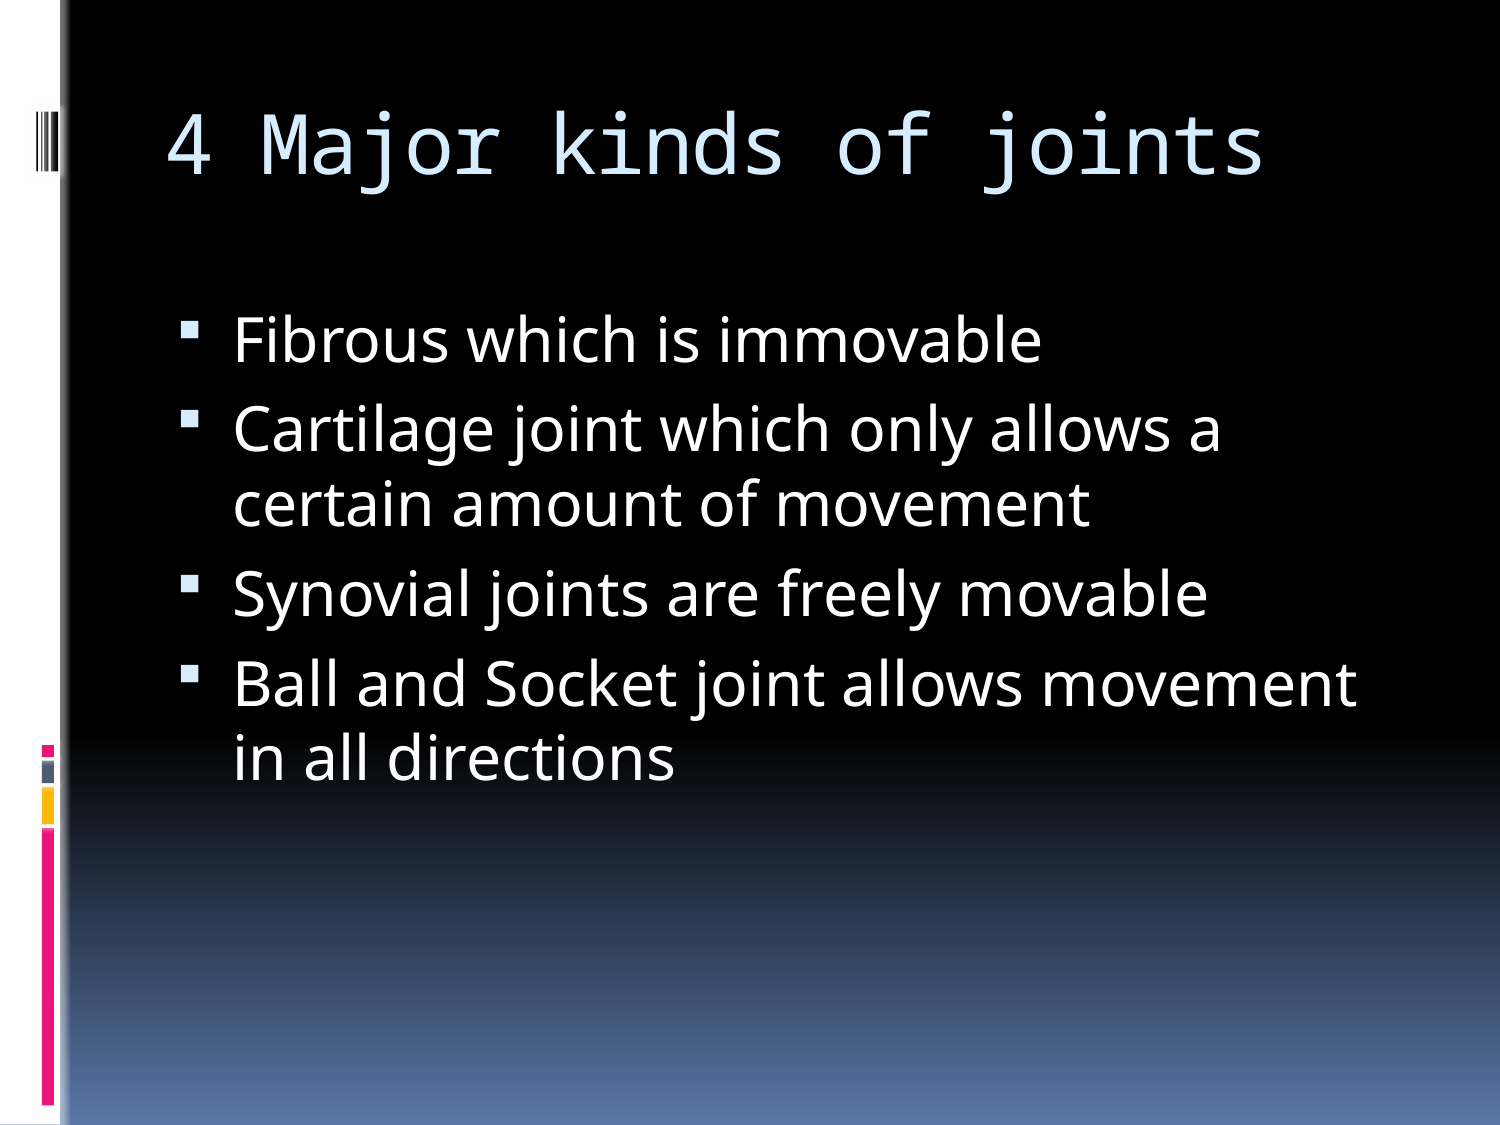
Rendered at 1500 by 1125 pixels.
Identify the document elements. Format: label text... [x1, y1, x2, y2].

list Fibrous which is immovable Cartilage joint which only allows a certain amount of movement Synovial joints are freely movable Ball and Socket joint allows movement in all directions [150, 292, 1425, 1043]
title 4 Major kinds of joints [150, 83, 1425, 234]
